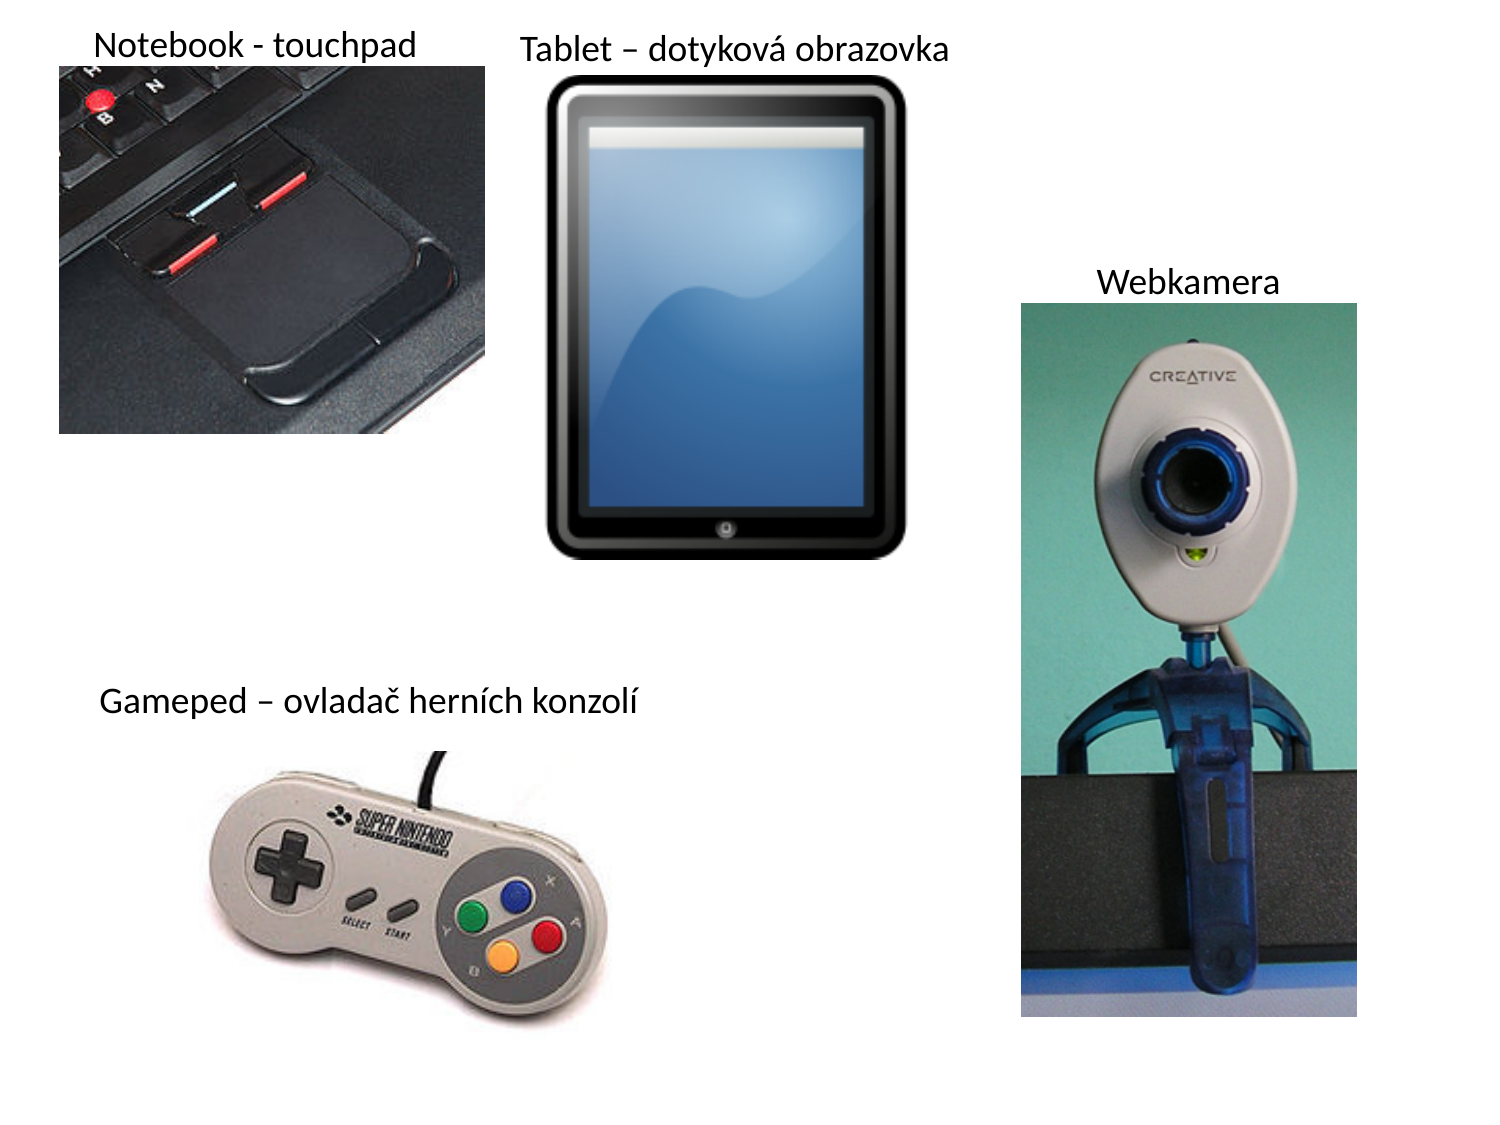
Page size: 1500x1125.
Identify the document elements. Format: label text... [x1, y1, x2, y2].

text_box Notebook - touchpad [78, 12, 433, 64]
text_box Gameped – ovladač herních konzolí [84, 668, 654, 729]
picture [182, 751, 637, 1041]
text_box Webkamera [1081, 249, 1296, 302]
picture [1021, 303, 1357, 1017]
text_box Tablet – dotyková obrazovka [505, 16, 966, 73]
picture [59, 66, 970, 560]
